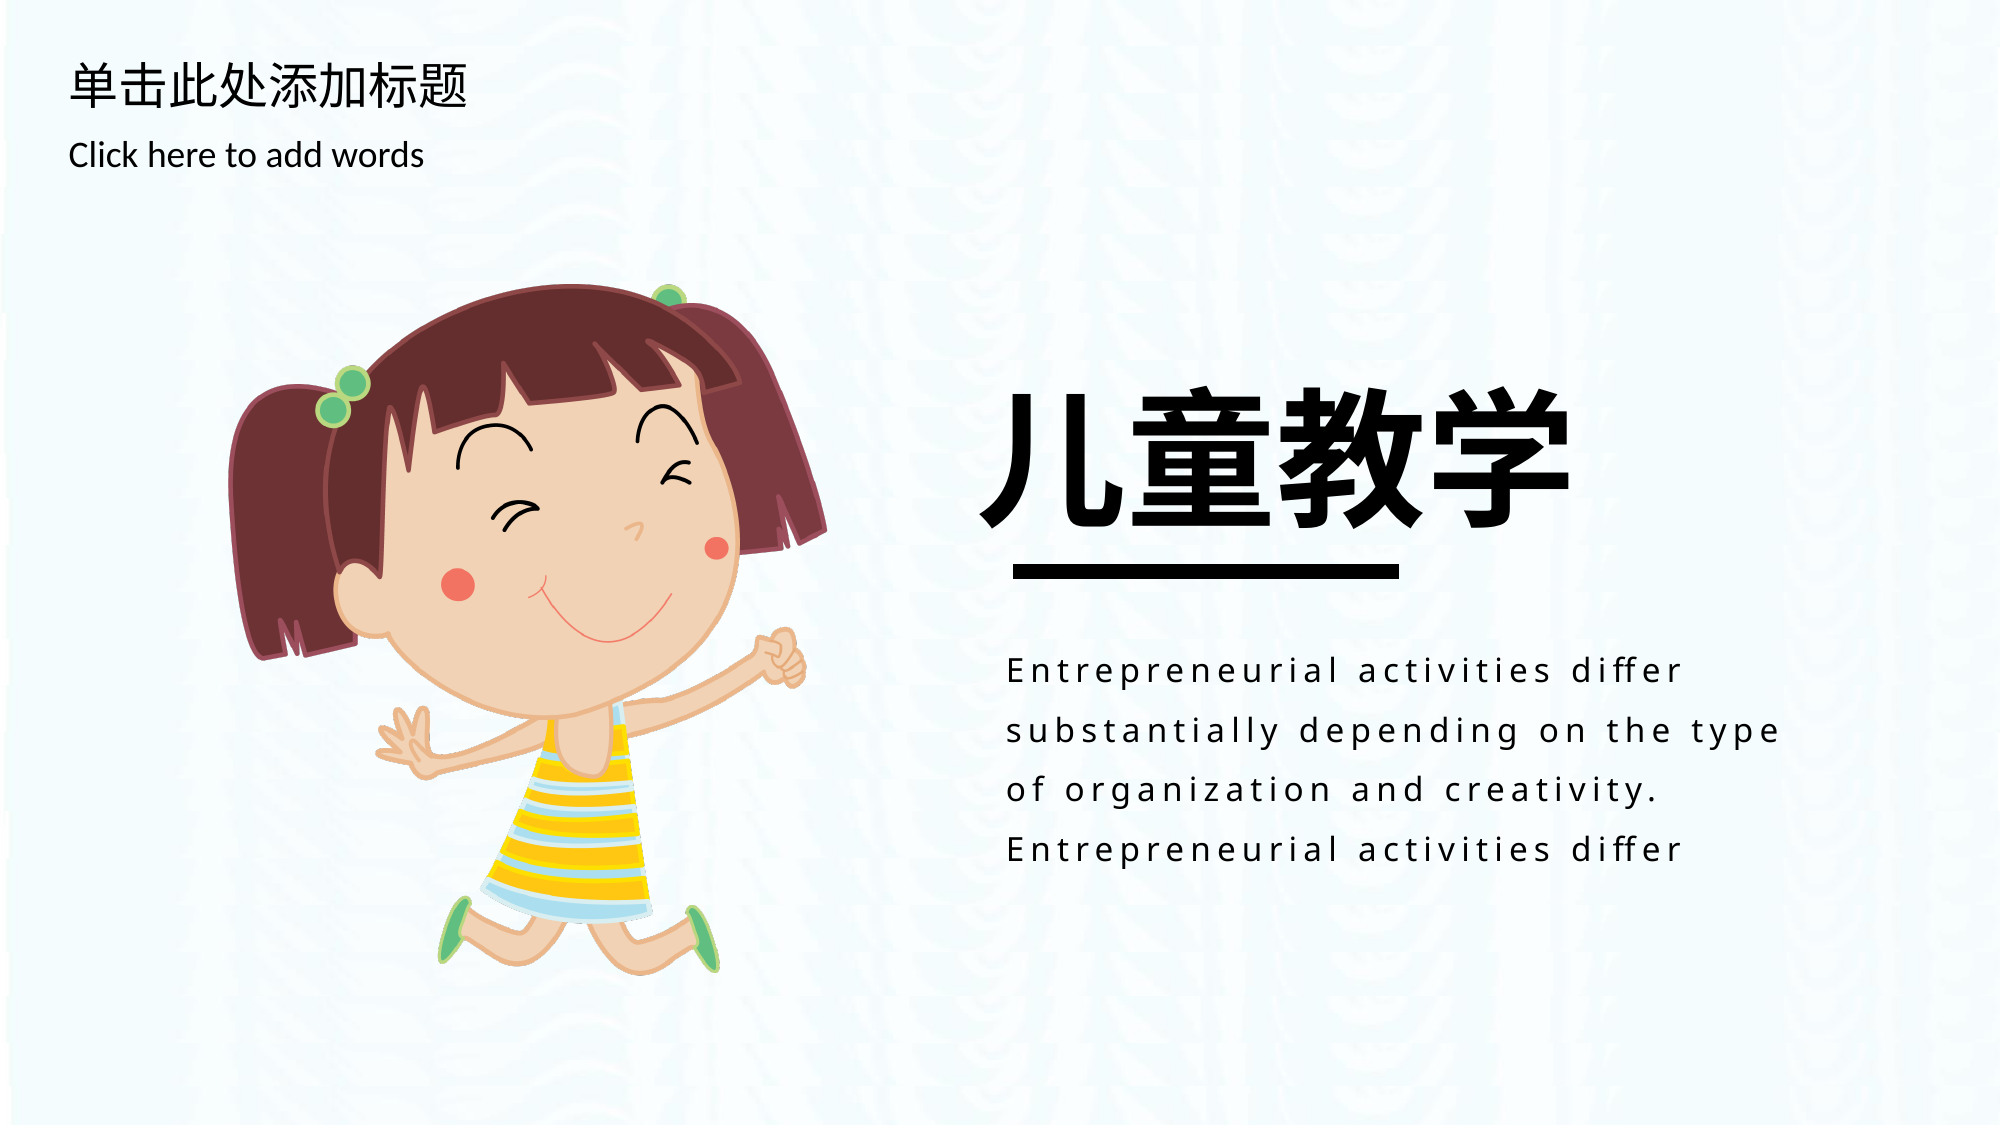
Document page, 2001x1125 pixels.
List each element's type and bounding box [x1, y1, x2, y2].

picture [96, 146, 1010, 1060]
text_box [0, 0, 2000, 1125]
